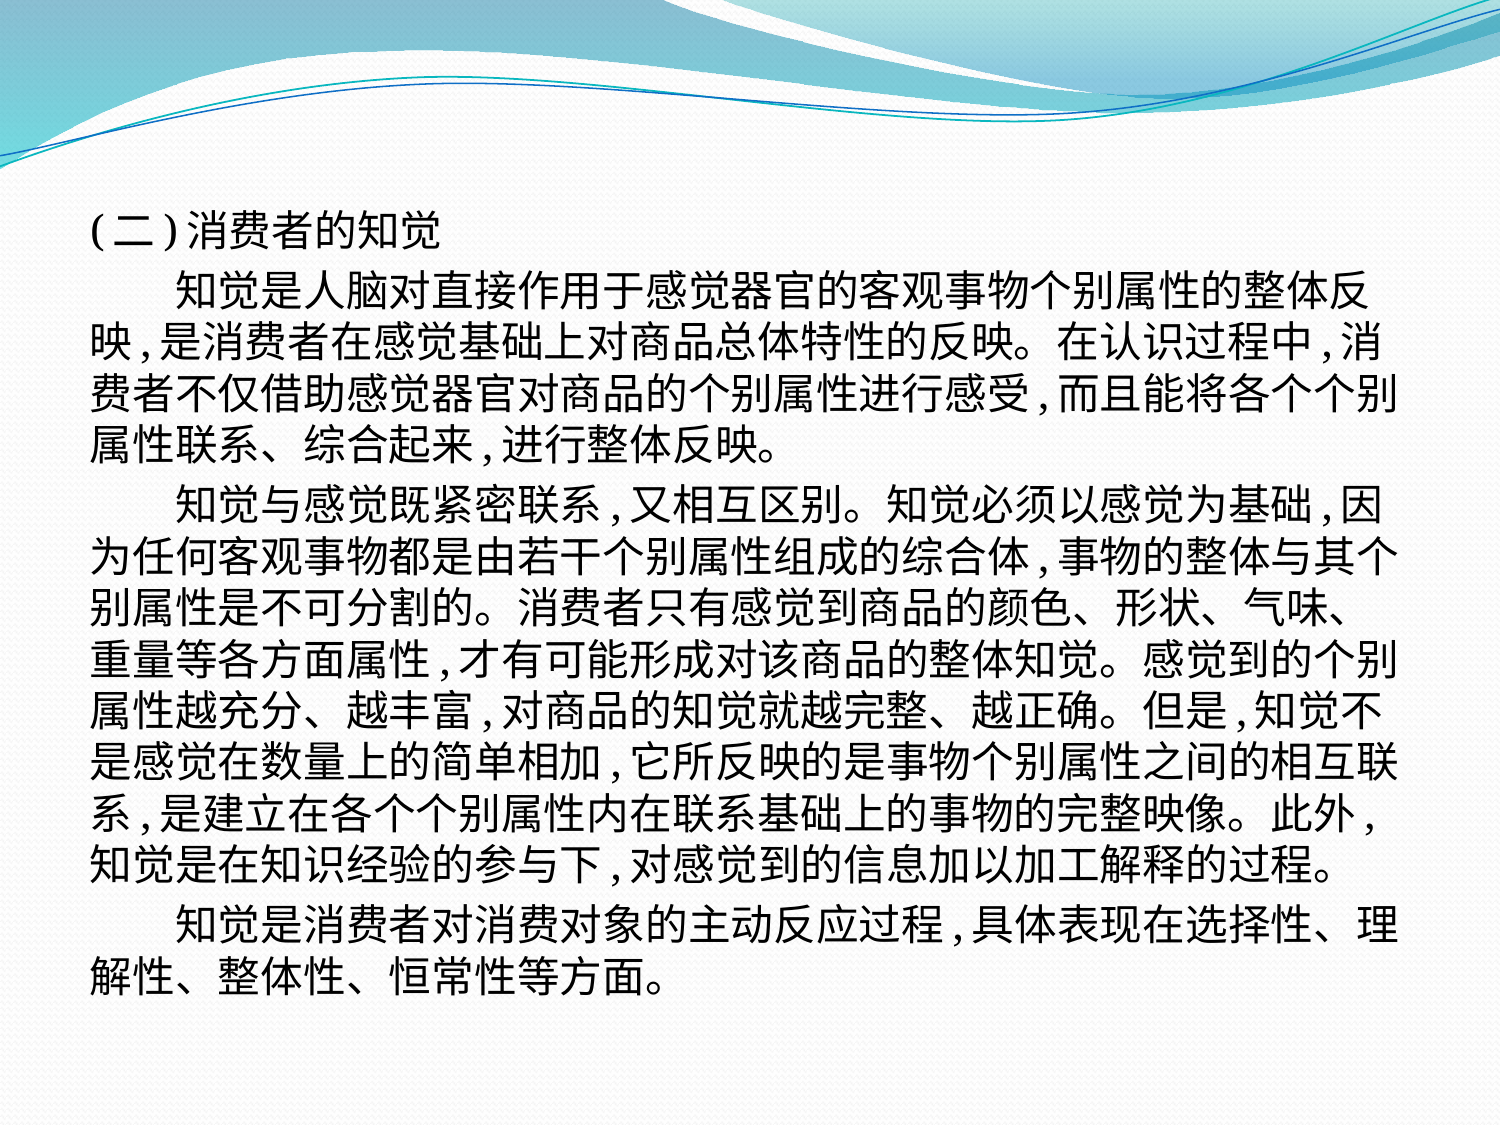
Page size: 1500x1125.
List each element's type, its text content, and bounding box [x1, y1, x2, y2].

list (二)消费者的知觉 知觉是人脑对直接作用于感觉器官的客观事物个别属性的整体反映,是消费者在感觉基础上对商品总体特性的反映。在认识过程中,消费者不仅借助感觉器官对商品的个别属性进行感受,而且能将各个个别属性联系、综合起来,进行整体反映。 知觉与感觉既紧密联系,又相互区别。知觉必须以感觉为基础,因为任何客观事物都是由若干个别属性组成的综合体,事物的整体与其个别属性是不可分割的。消费者只有感觉到商品的颜色、形状、气味、重量等各方面属性,才有可能形成对该商品的整体知觉。感觉到的个别属性越充分、越丰富,对商品的知觉就越完整、越正确。但是,知觉不是感觉在数量上的简单相加,它所反映的是事物个别属性之间的相互联系,是建立在各个个别属性内在联系基础上的事物的完整映像。此外,知觉是在知识经验的参与下,对感觉到的信息加以加工解释的过程。 知觉是消费者对消费对象的主动反应过程,具体表现在选择性、理解性、整体性、恒常性等方面。 [75, 196, 1425, 1038]
